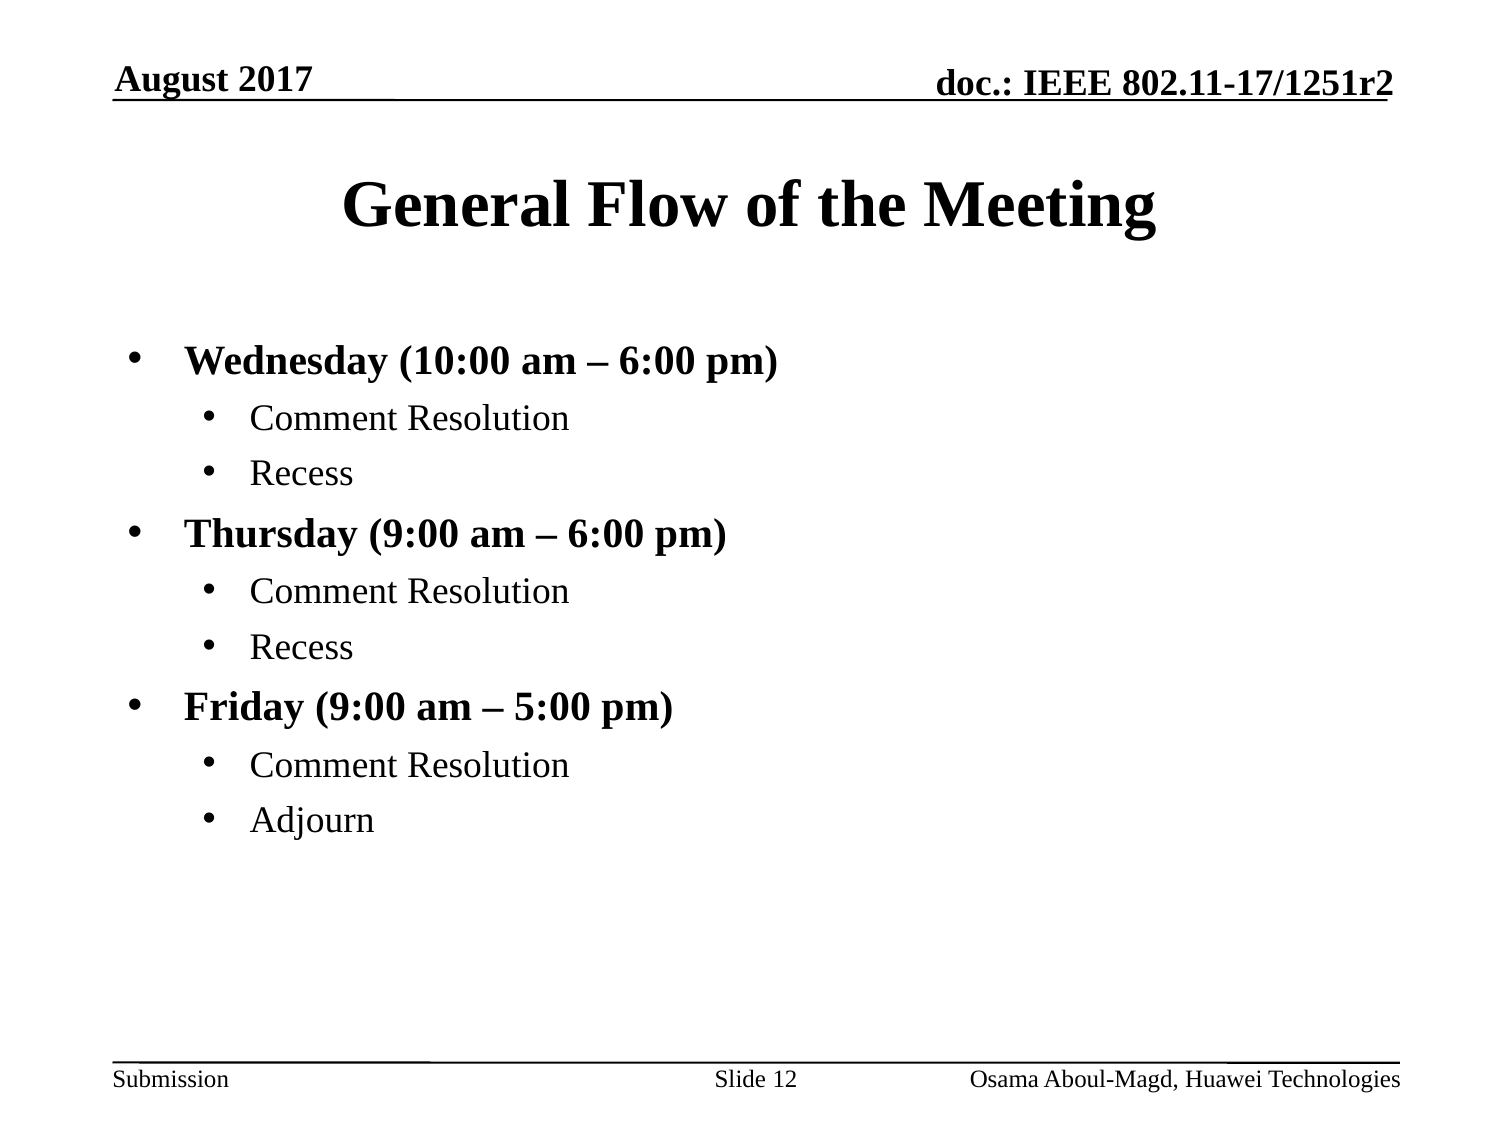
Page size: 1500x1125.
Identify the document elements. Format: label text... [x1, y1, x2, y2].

footer Osama Aboul-Magd, Huawei Technologies [878, 1061, 1402, 1093]
list Wednesday (10:00 am – 6:00 pm) Comment Resolution Recess Thursday (9:00 am – 6:00 pm) Comment Resolution Recess Friday (9:00 am – 5:00 pm) Comment Resolution Adjourn [112, 324, 1388, 1000]
slide_number Slide 12 [712, 1061, 800, 1123]
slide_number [114, 54, 423, 100]
title General Flow of the Meeting [112, 112, 1388, 288]
